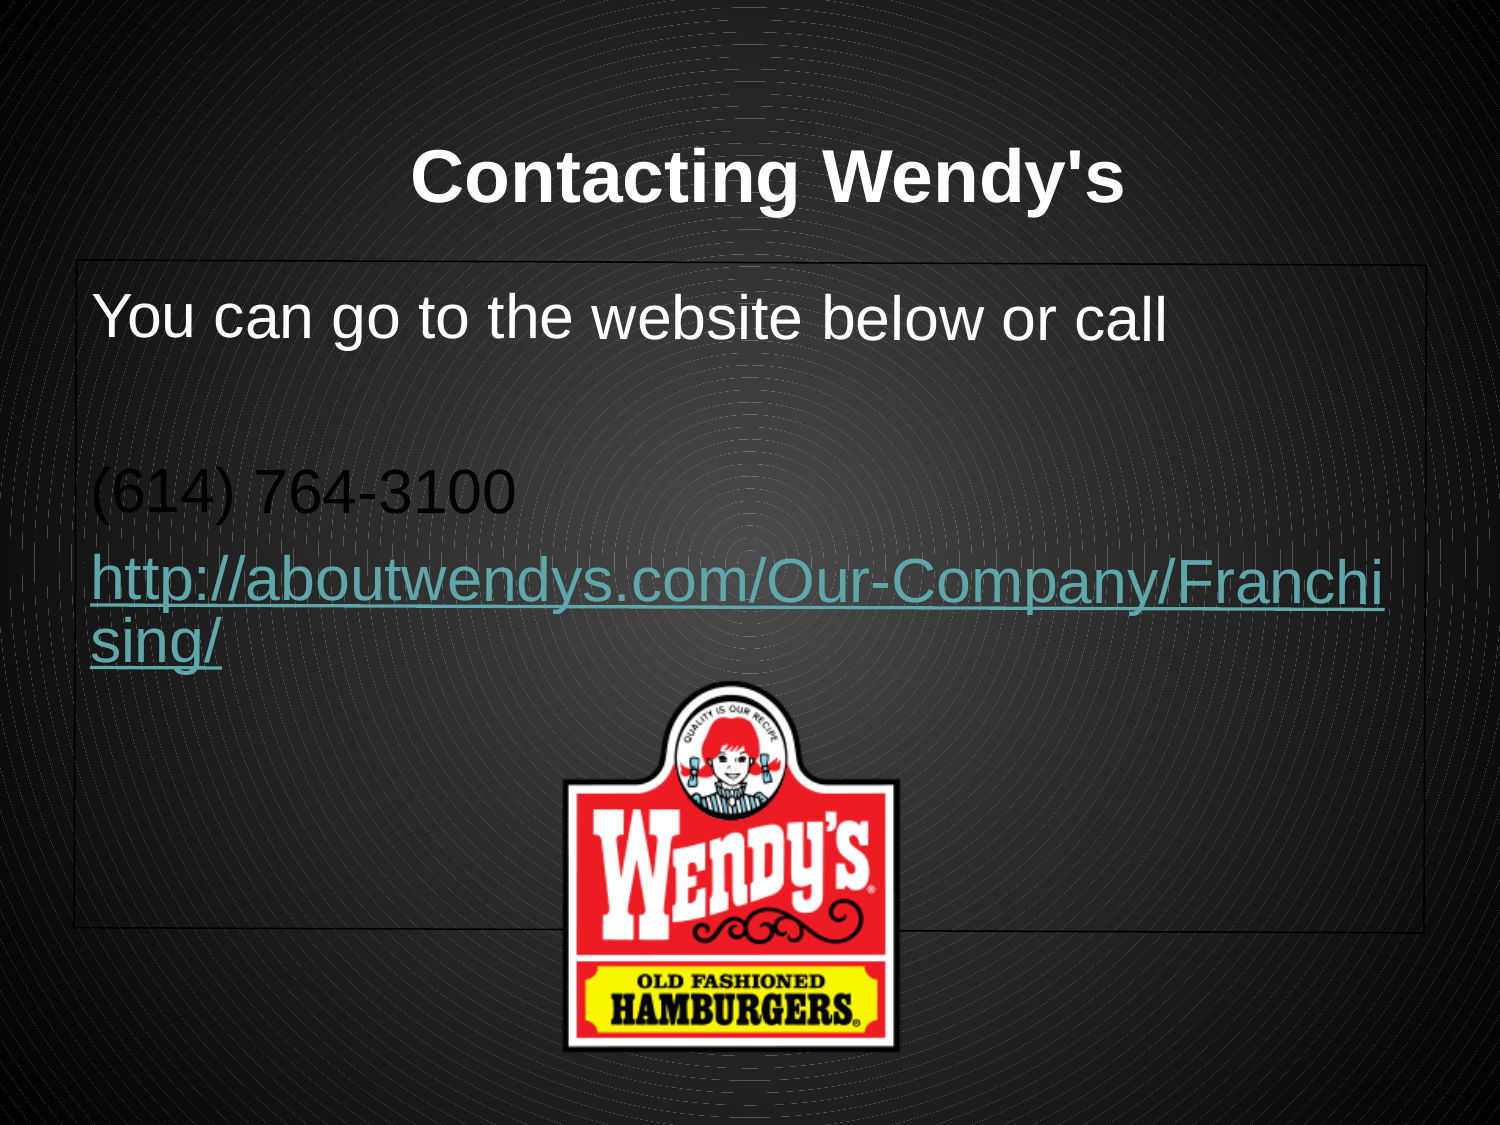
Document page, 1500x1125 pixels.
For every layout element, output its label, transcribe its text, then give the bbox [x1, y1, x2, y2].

title Contacting Wendy's [75, 14, 1425, 233]
text_box [558, 675, 903, 1057]
list You can go to the website below or call (614) 764-3100 http://aboutwendys.com/Our-Company/Franchising/ [73, 259, 1427, 933]
